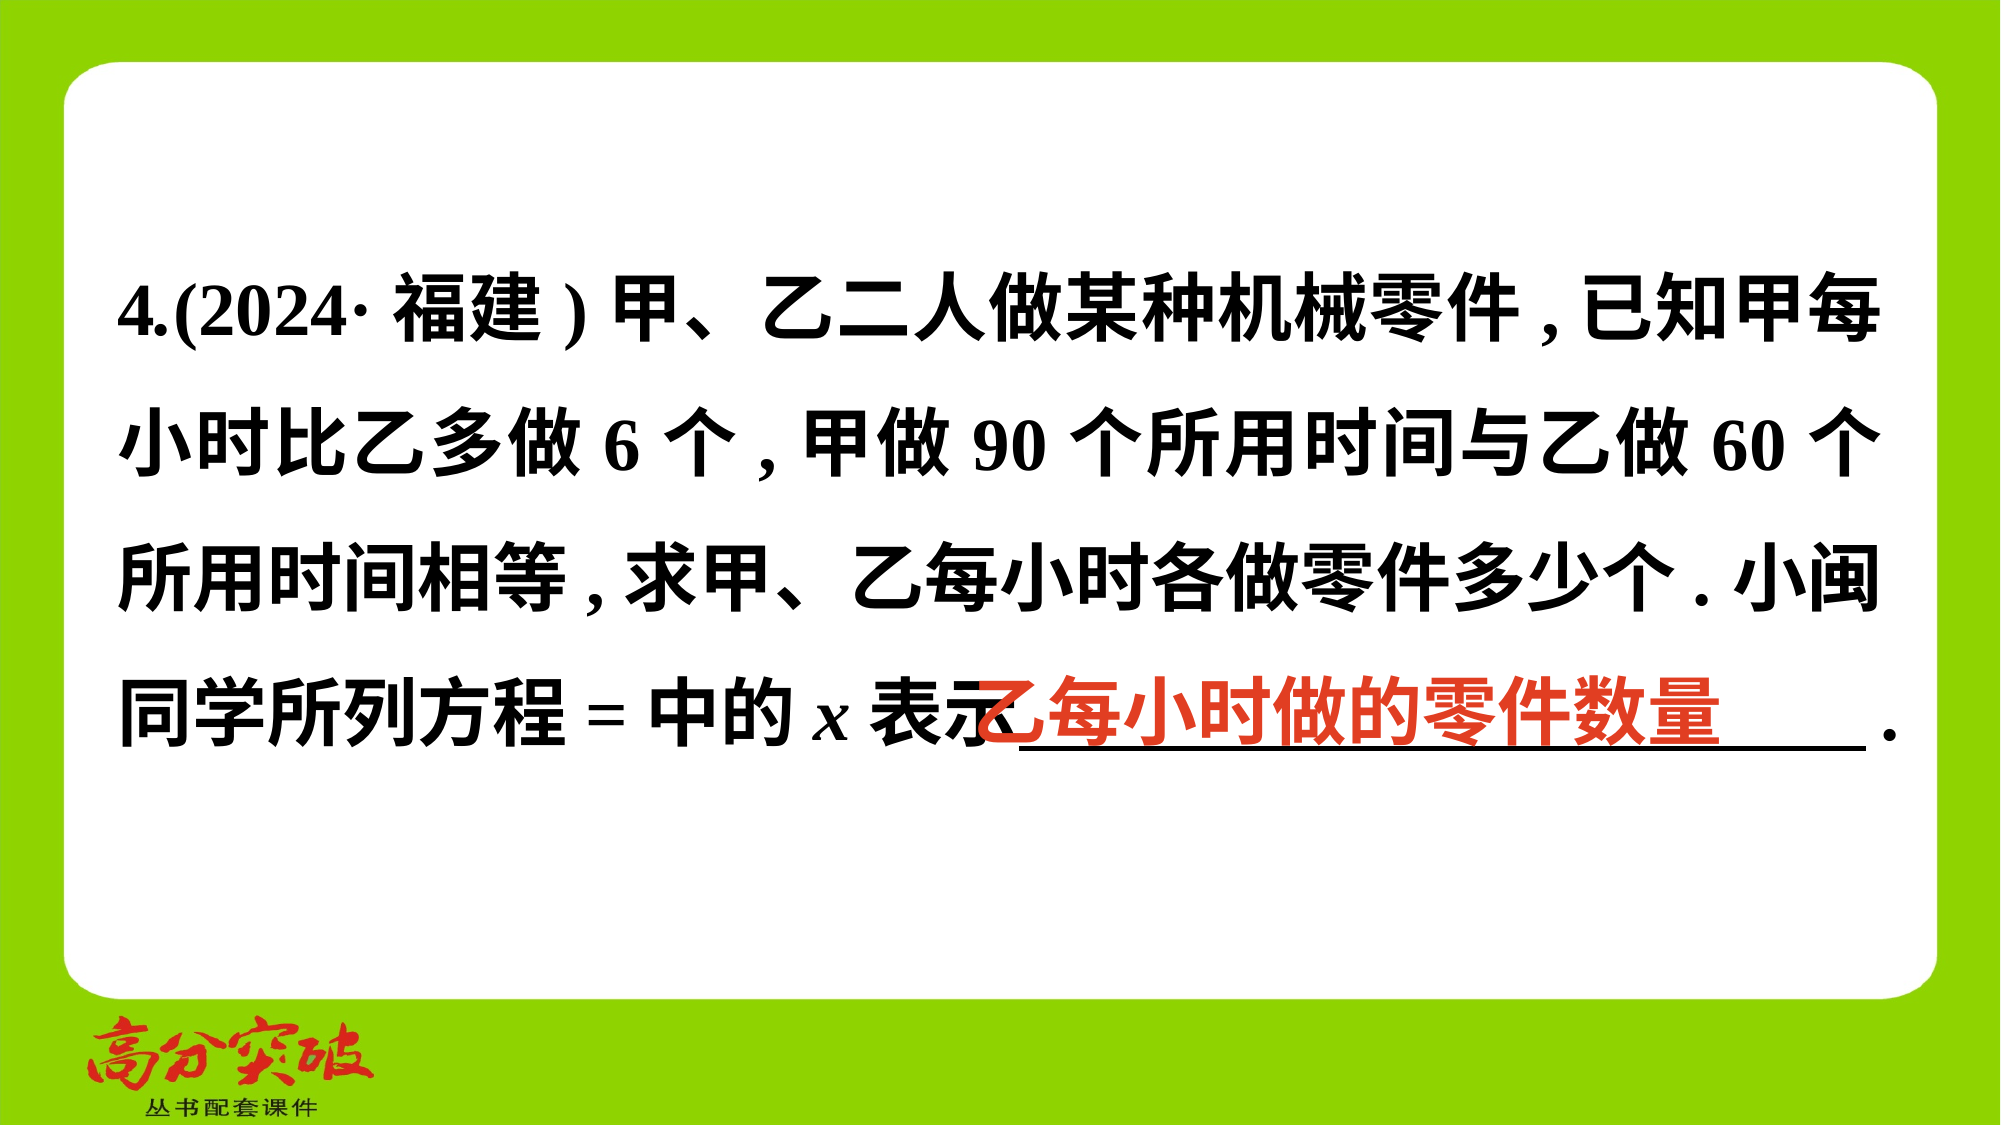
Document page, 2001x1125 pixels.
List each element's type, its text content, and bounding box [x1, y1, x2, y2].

picture [0, 0, 2001, 1125]
text_box 乙每小时做的零件数量 [957, 656, 1738, 762]
